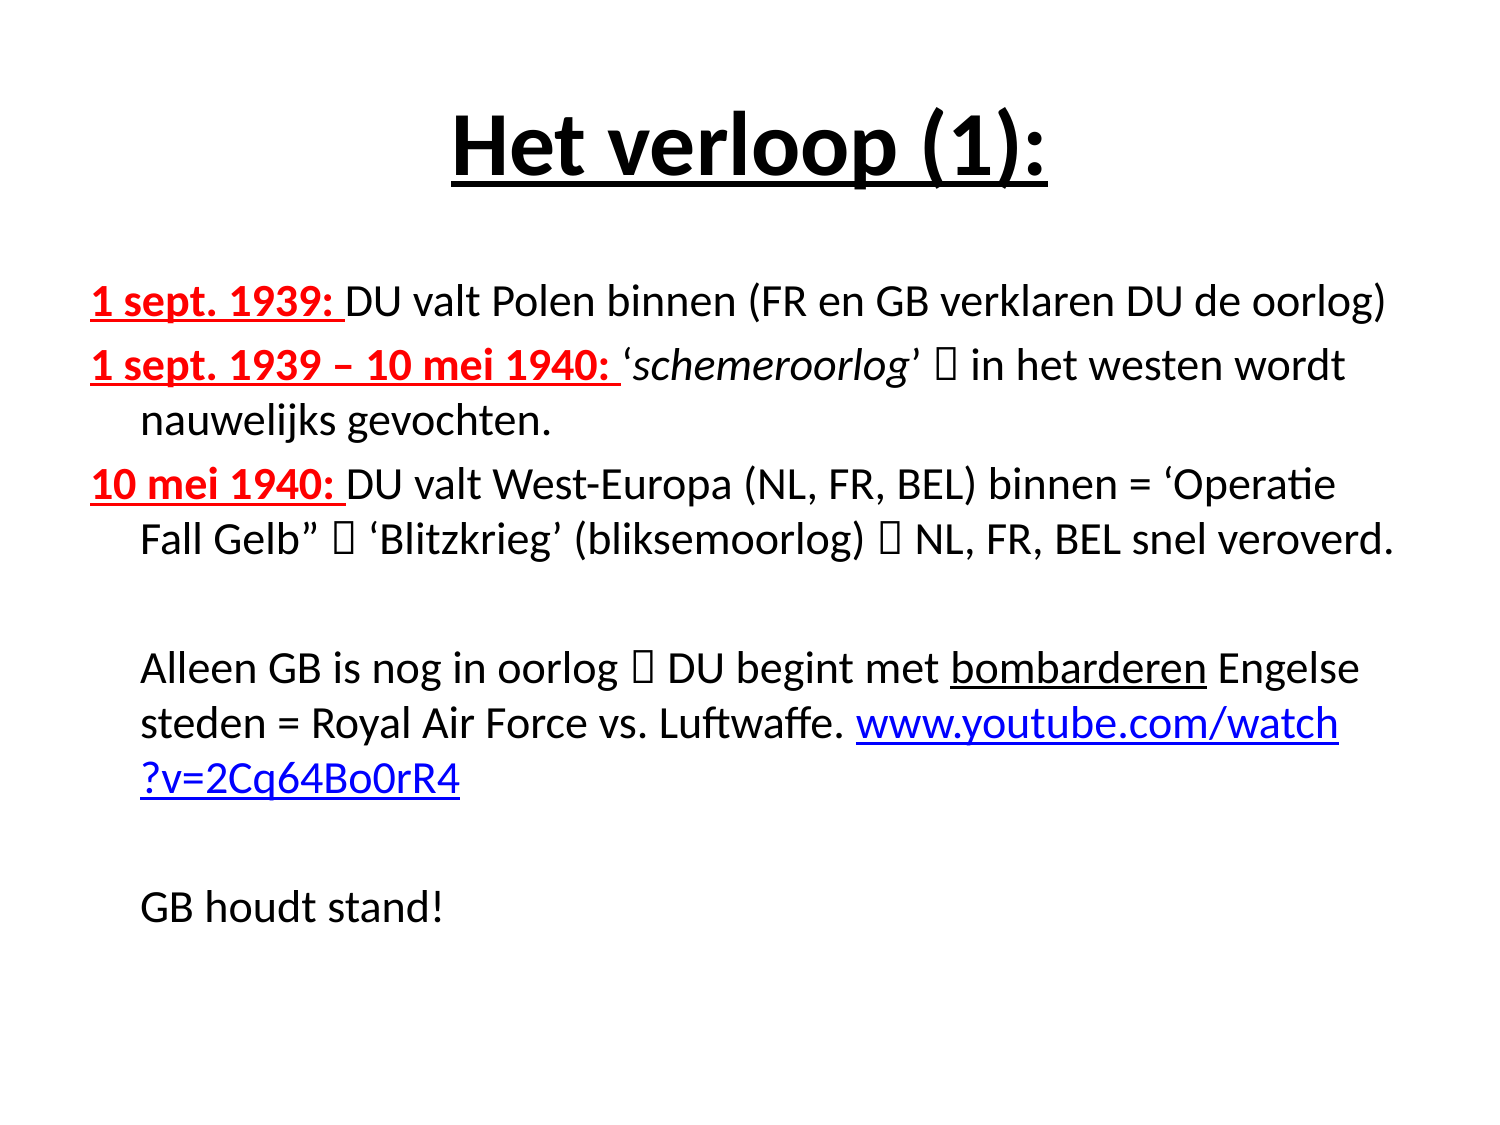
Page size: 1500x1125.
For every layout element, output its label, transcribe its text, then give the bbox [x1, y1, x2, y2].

title Het verloop (1): [75, 45, 1425, 233]
list 1 sept. 1939: DU valt Polen binnen (FR en GB verklaren DU de oorlog) 1 sept. 1939 – 10 mei 1940: ‘schemeroorlog’  in het westen wordt nauwelijks gevochten. 10 mei 1940: DU valt West-Europa (NL, FR, BEL) binnen = ‘Operatie Fall Gelb”  ‘Blitzkrieg’ (bliksemoorlog)  NL, FR, BEL snel veroverd. Alleen GB is nog in oorlog  DU begint met bombarderen Engelse steden = Royal Air Force vs. Luftwaffe. www.youtube.com/watch?v=2Cq64Bo0rR4 GB houdt stand! [75, 262, 1425, 1005]
